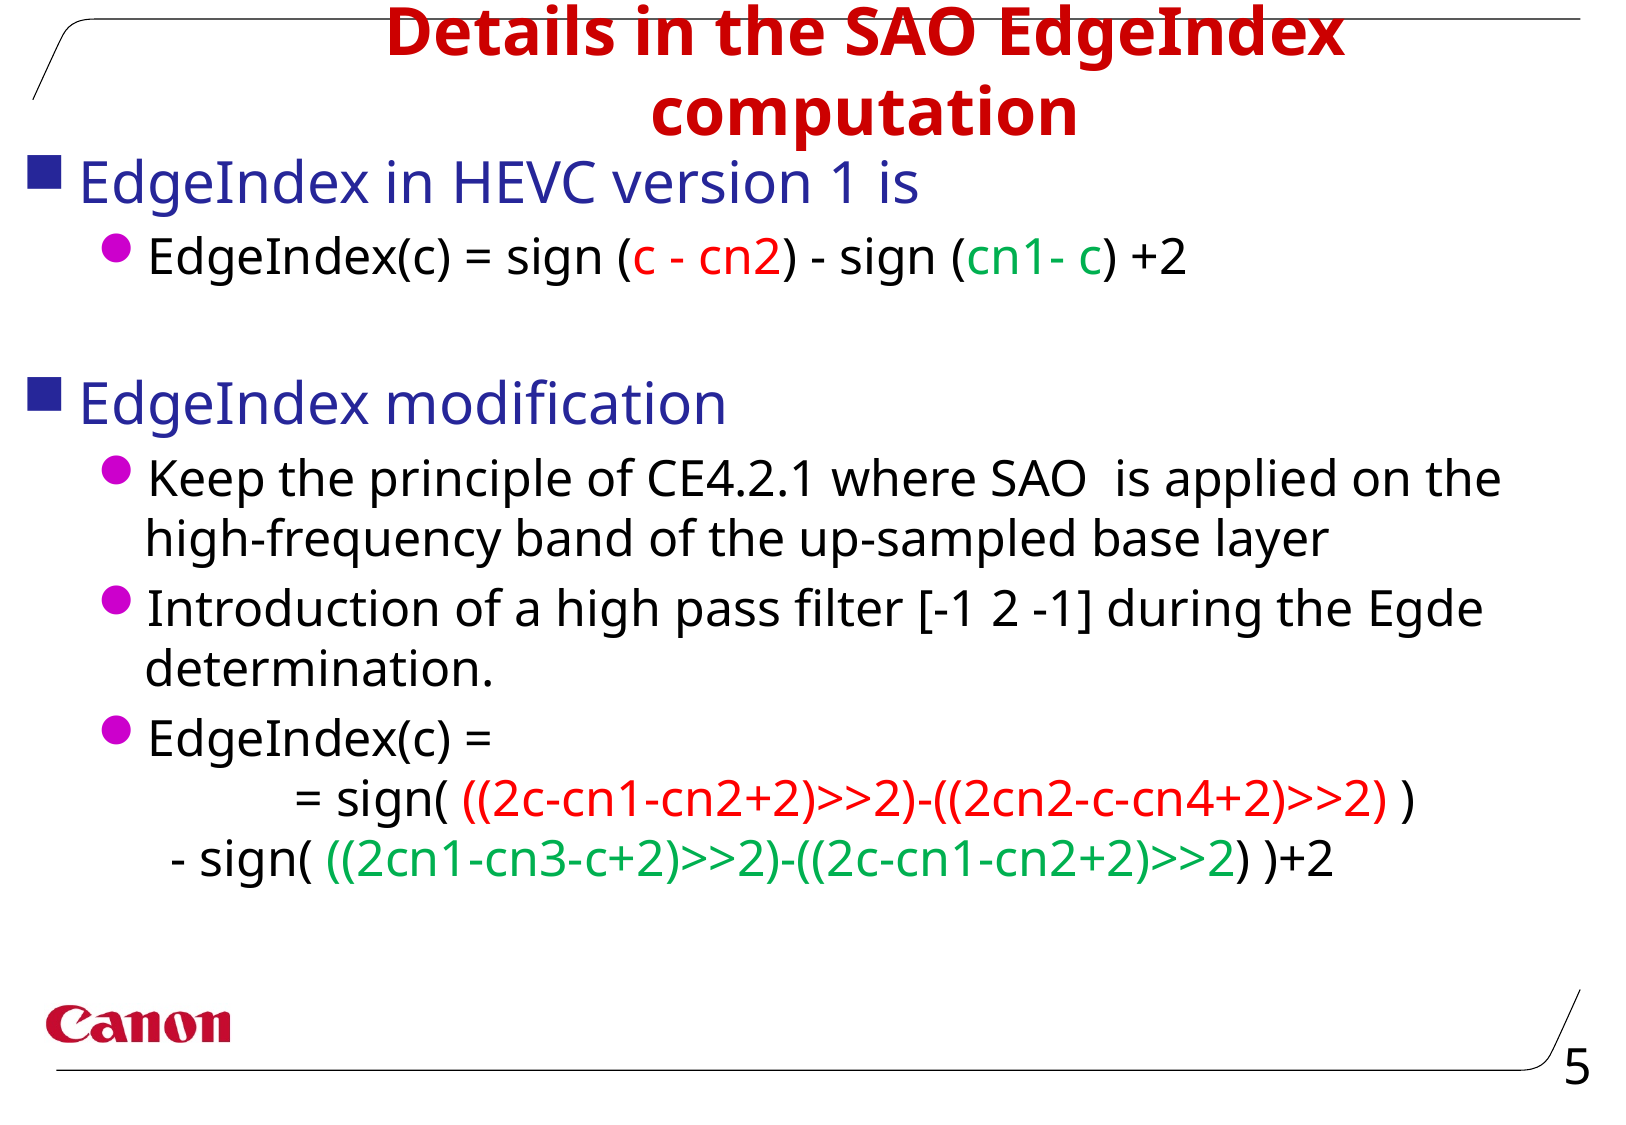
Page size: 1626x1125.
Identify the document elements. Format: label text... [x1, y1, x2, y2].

title Details in the SAO EdgeIndex computation [151, 19, 1581, 119]
slide_number 5 [1462, 1034, 1593, 1103]
list EdgeIndex in HEVC version 1 is EdgeIndex(c) = sign (c - cn2) - sign (cn1- c) +2 EdgeIndex modification Keep the principle of CE4.2.1 where SAO is applied on the high-frequency band of the up-sampled base layer Introduction of a high pass filter [-1 2 -1] during the Egde determination. EdgeIndex(c) = = sign( ((2c-cn1-cn2+2)>>2)-((2cn2-c-cn4+2)>>2) ) - sign( ((2cn1-cn3-c+2)>>2)-((2c-cn1-cn2+2)>>2) )+2 [7, 137, 1593, 1000]
picture [44, 1003, 232, 1043]
